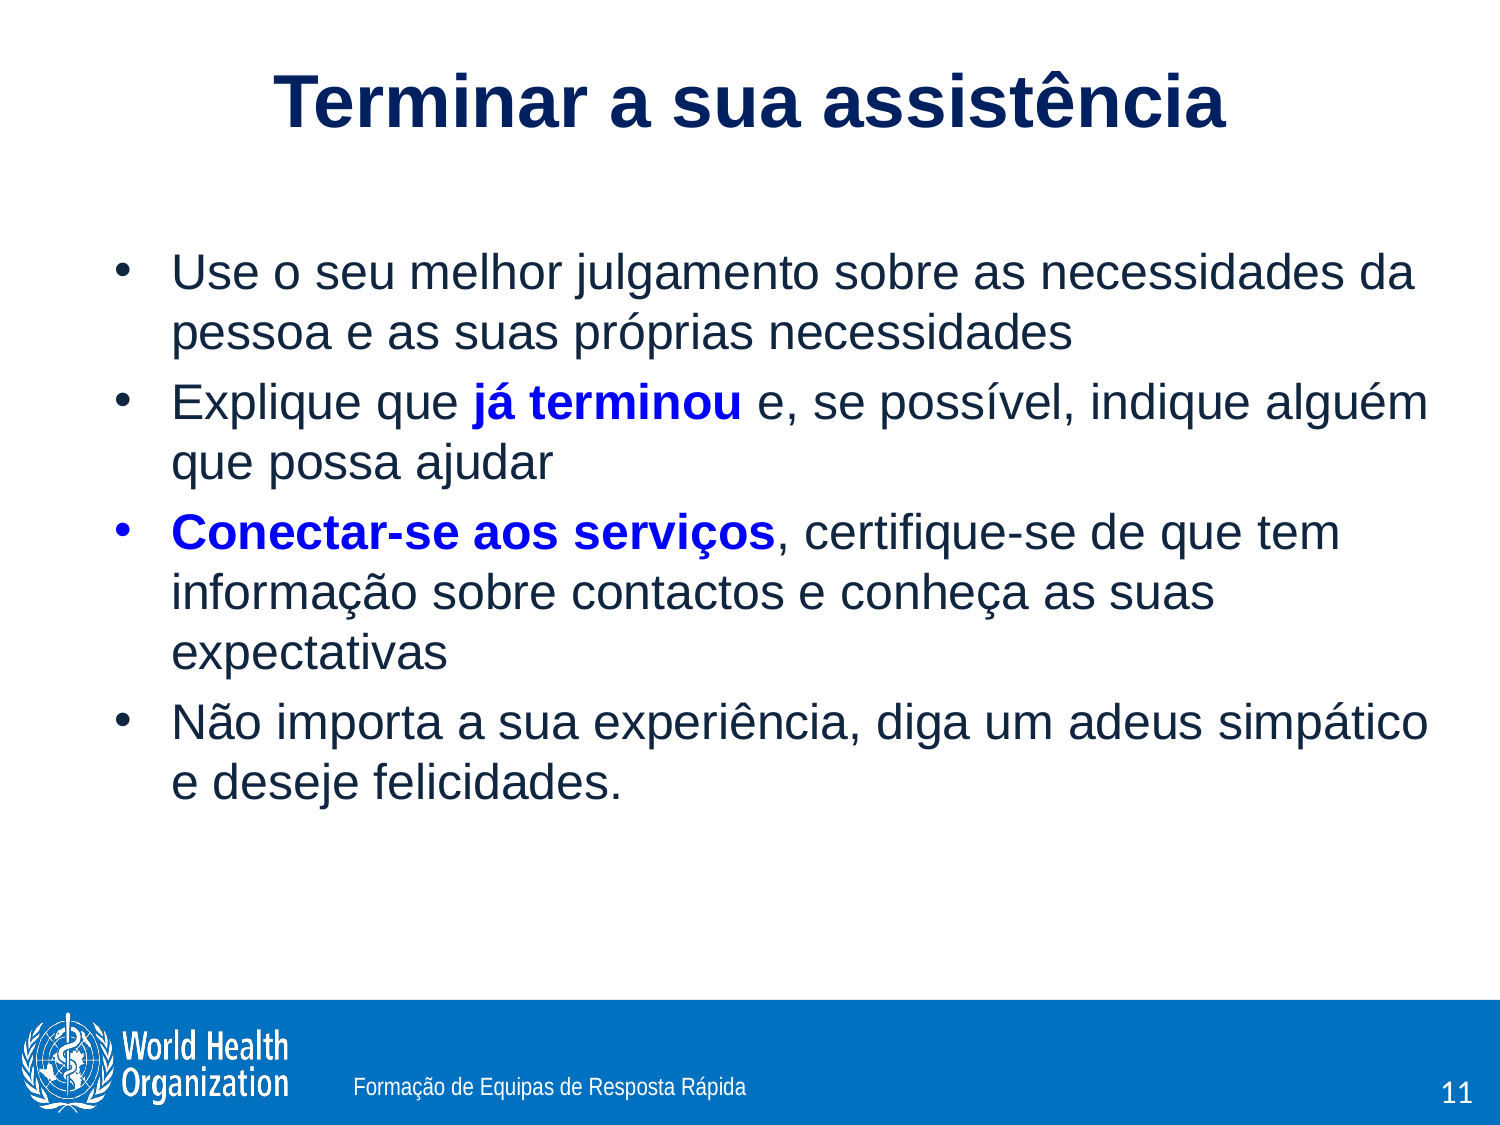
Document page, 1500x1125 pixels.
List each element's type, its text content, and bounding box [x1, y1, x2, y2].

picture [21, 1012, 288, 1113]
text_box Use o seu melhor julgamento sobre as necessidades da pessoa e as suas próprias necessidades Explique que já terminou e, se possível, indique alguém que possa ajudar Conectar-se aos serviços, certifique-se de que tem informação sobre contactos e conheça as suas expectativas Não importa a sua experiência, diga um adeus simpático e deseje felicidades. [100, 231, 1451, 863]
text_box Terminar a sua assistência [74, 45, 1425, 233]
